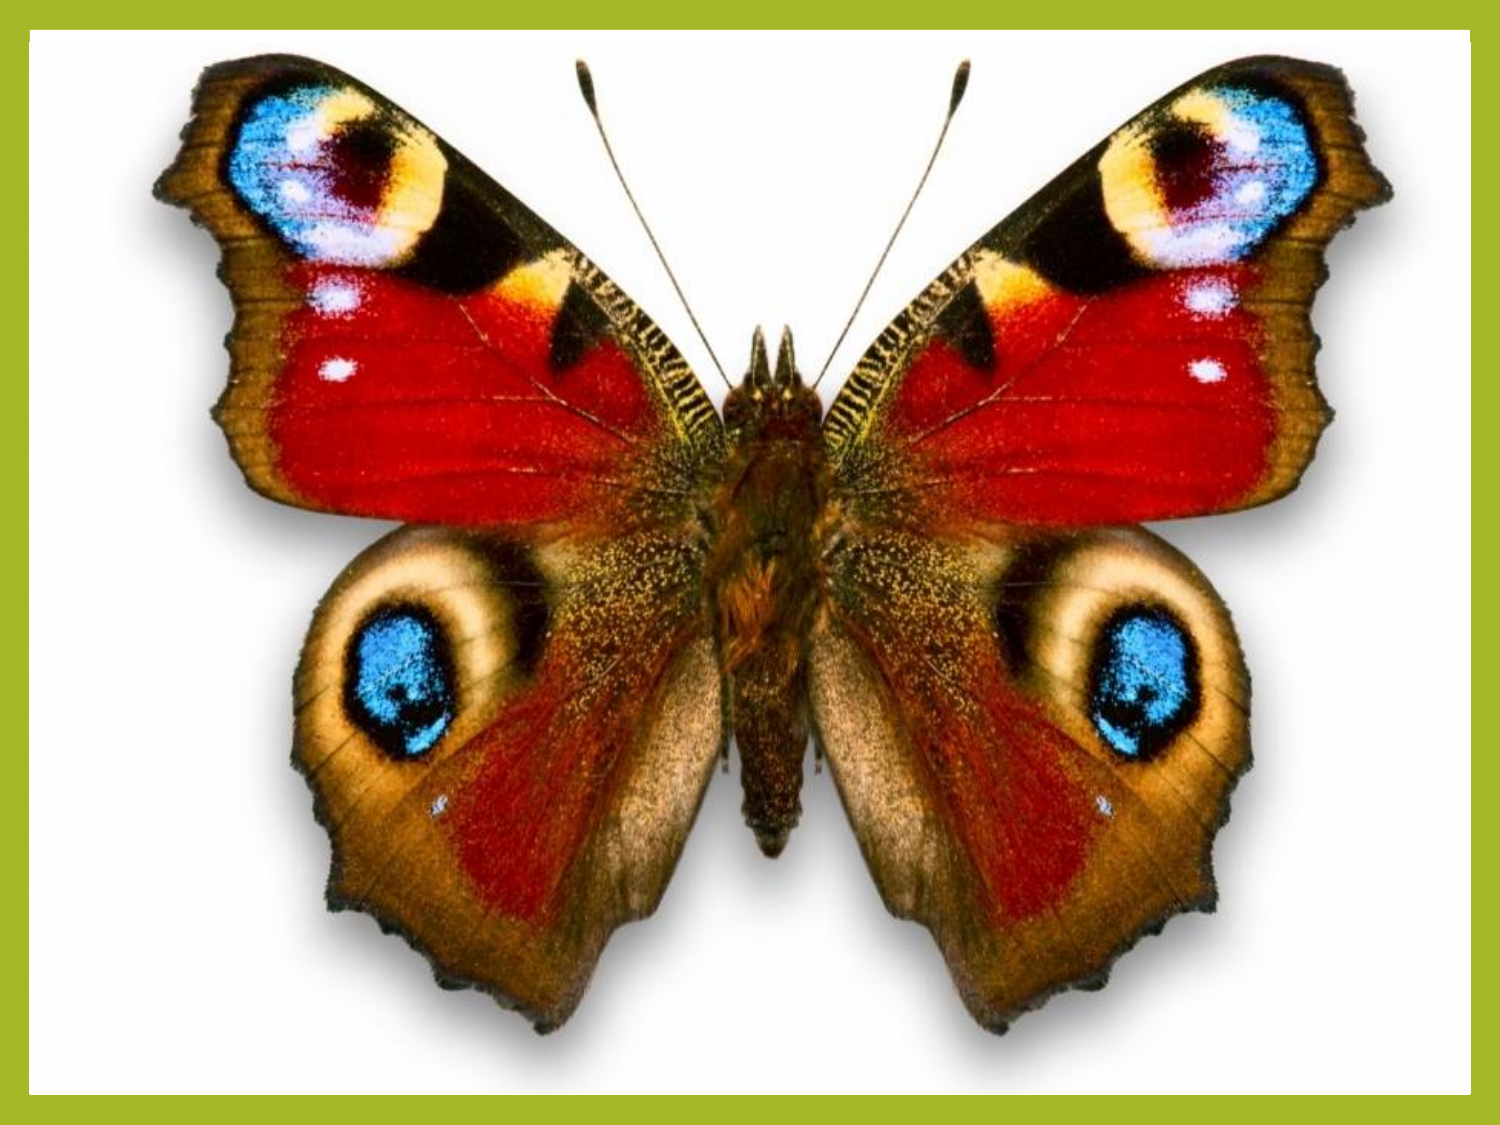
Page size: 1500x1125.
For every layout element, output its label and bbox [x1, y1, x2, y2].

picture [29, 42, 1471, 1095]
